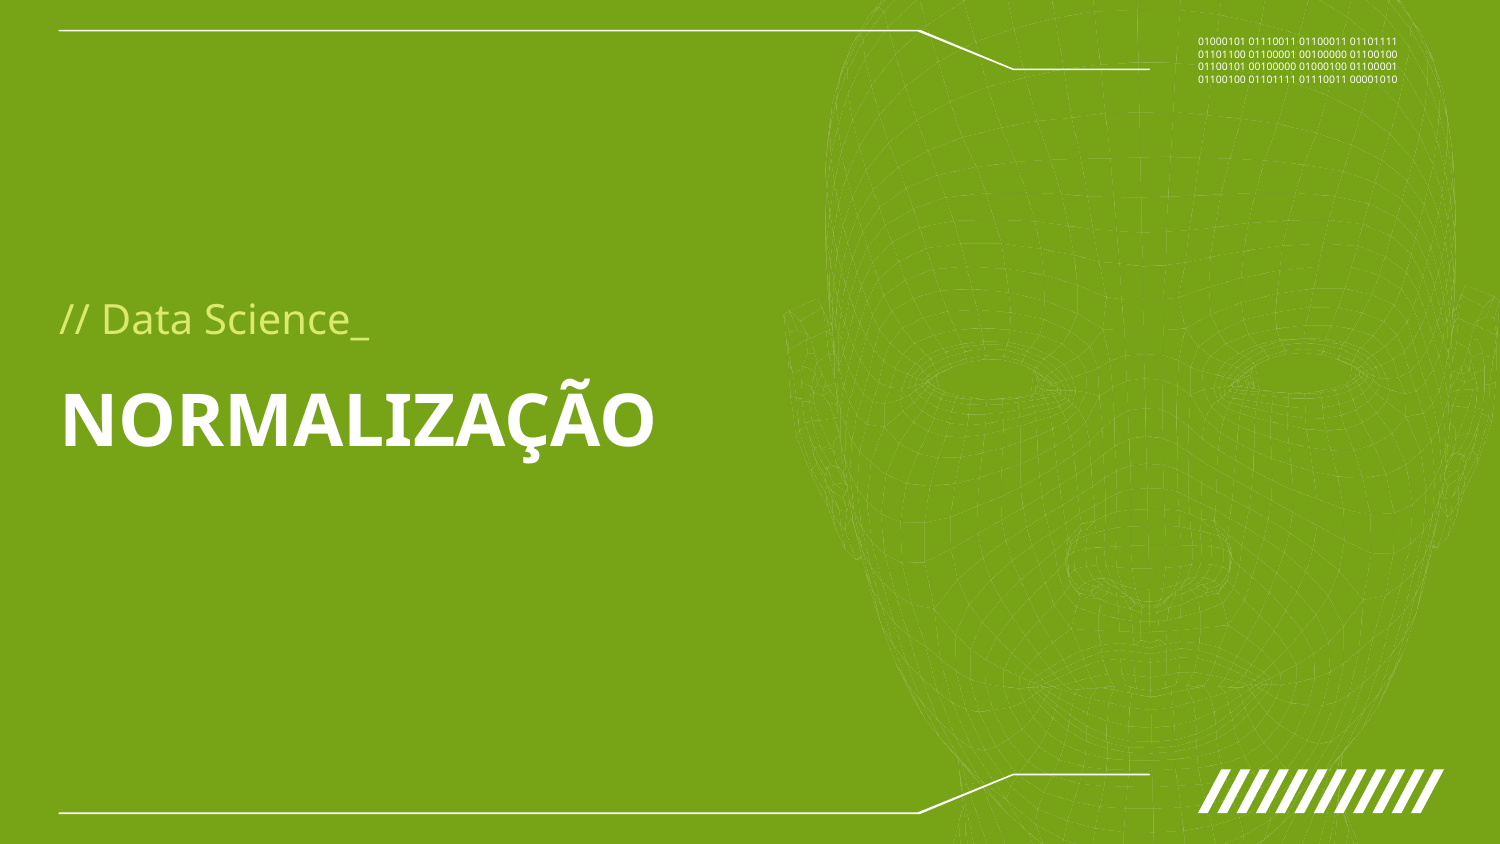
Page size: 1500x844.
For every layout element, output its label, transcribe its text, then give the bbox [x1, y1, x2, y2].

title // Data Science_ [59, 277, 971, 449]
title NORMALIZAÇÃO [59, 358, 1033, 530]
